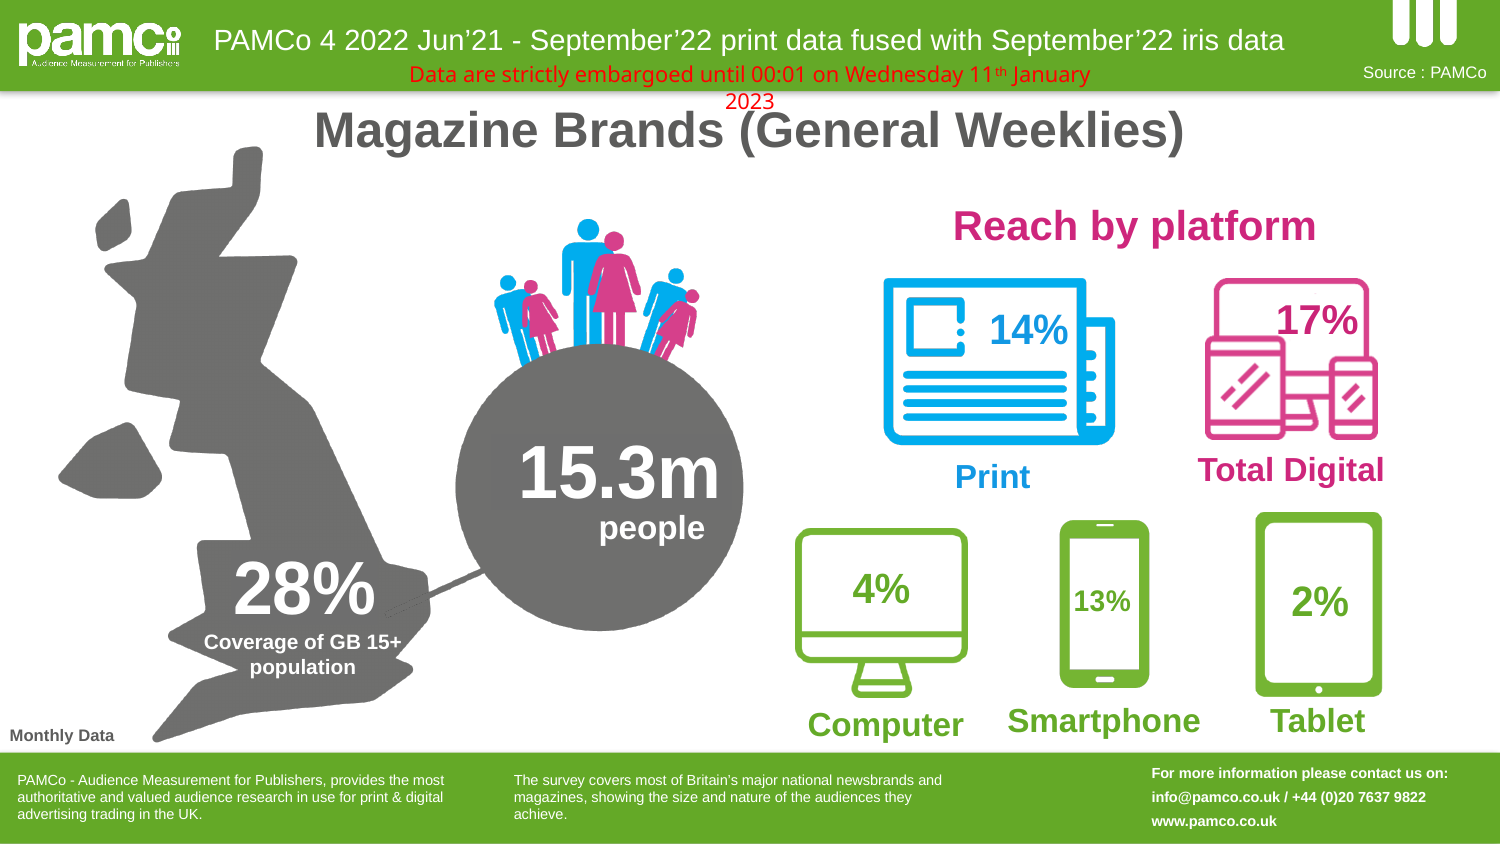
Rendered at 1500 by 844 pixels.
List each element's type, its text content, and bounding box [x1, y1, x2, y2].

picture [1205, 278, 1378, 440]
picture [1387, 0, 1458, 81]
text_box Magazine Brands (General Weeklies) [0, 91, 1500, 163]
picture [41, 163, 758, 763]
picture [17, 20, 182, 68]
picture [1240, 491, 1397, 713]
picture [795, 528, 968, 698]
picture [961, 469, 970, 476]
picture [1038, 483, 1174, 708]
picture [857, 244, 1141, 477]
